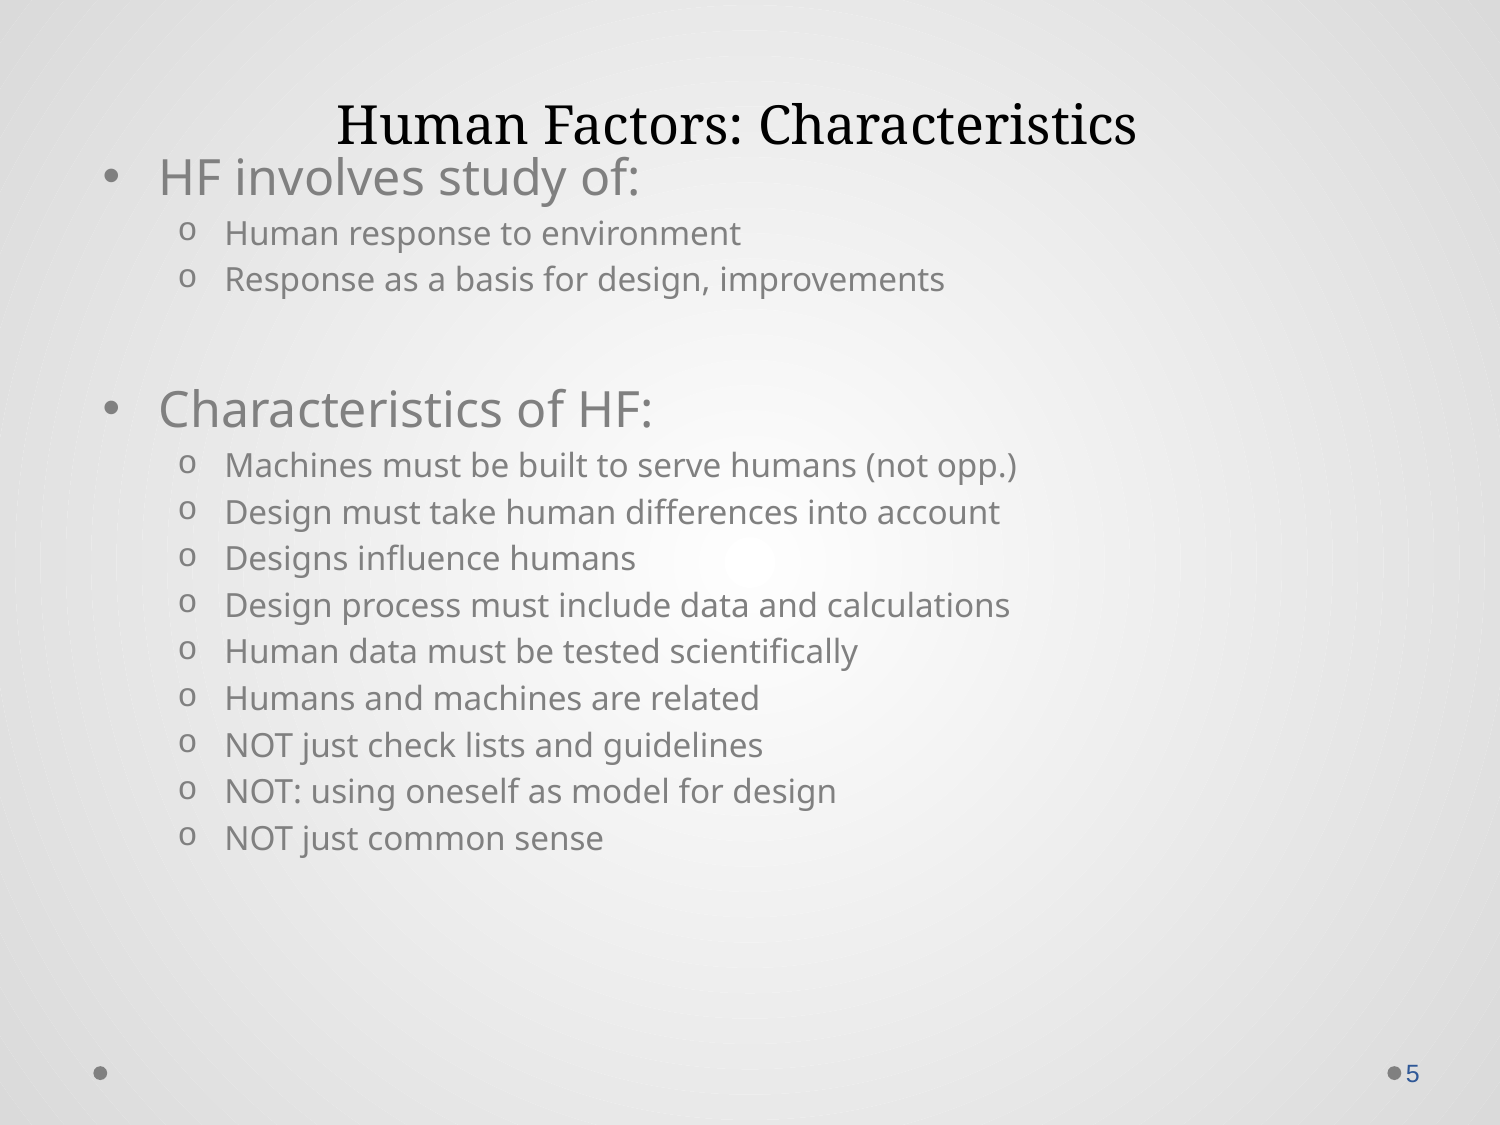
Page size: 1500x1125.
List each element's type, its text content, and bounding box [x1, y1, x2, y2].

list HF involves study of: Human response to environment Response as a basis for design, improvements Characteristics of HF: Machines must be built to serve humans (not opp.) Design must take human differences into account Designs influence humans Design process must include data and calculations Human data must be tested scientifically Humans and machines are related NOT just check lists and guidelines NOT: using oneself as model for design NOT just common sense [87, 137, 1438, 1113]
title Human Factors: Characteristics [62, 62, 1413, 163]
slide_number 5 [1401, 1042, 1494, 1103]
